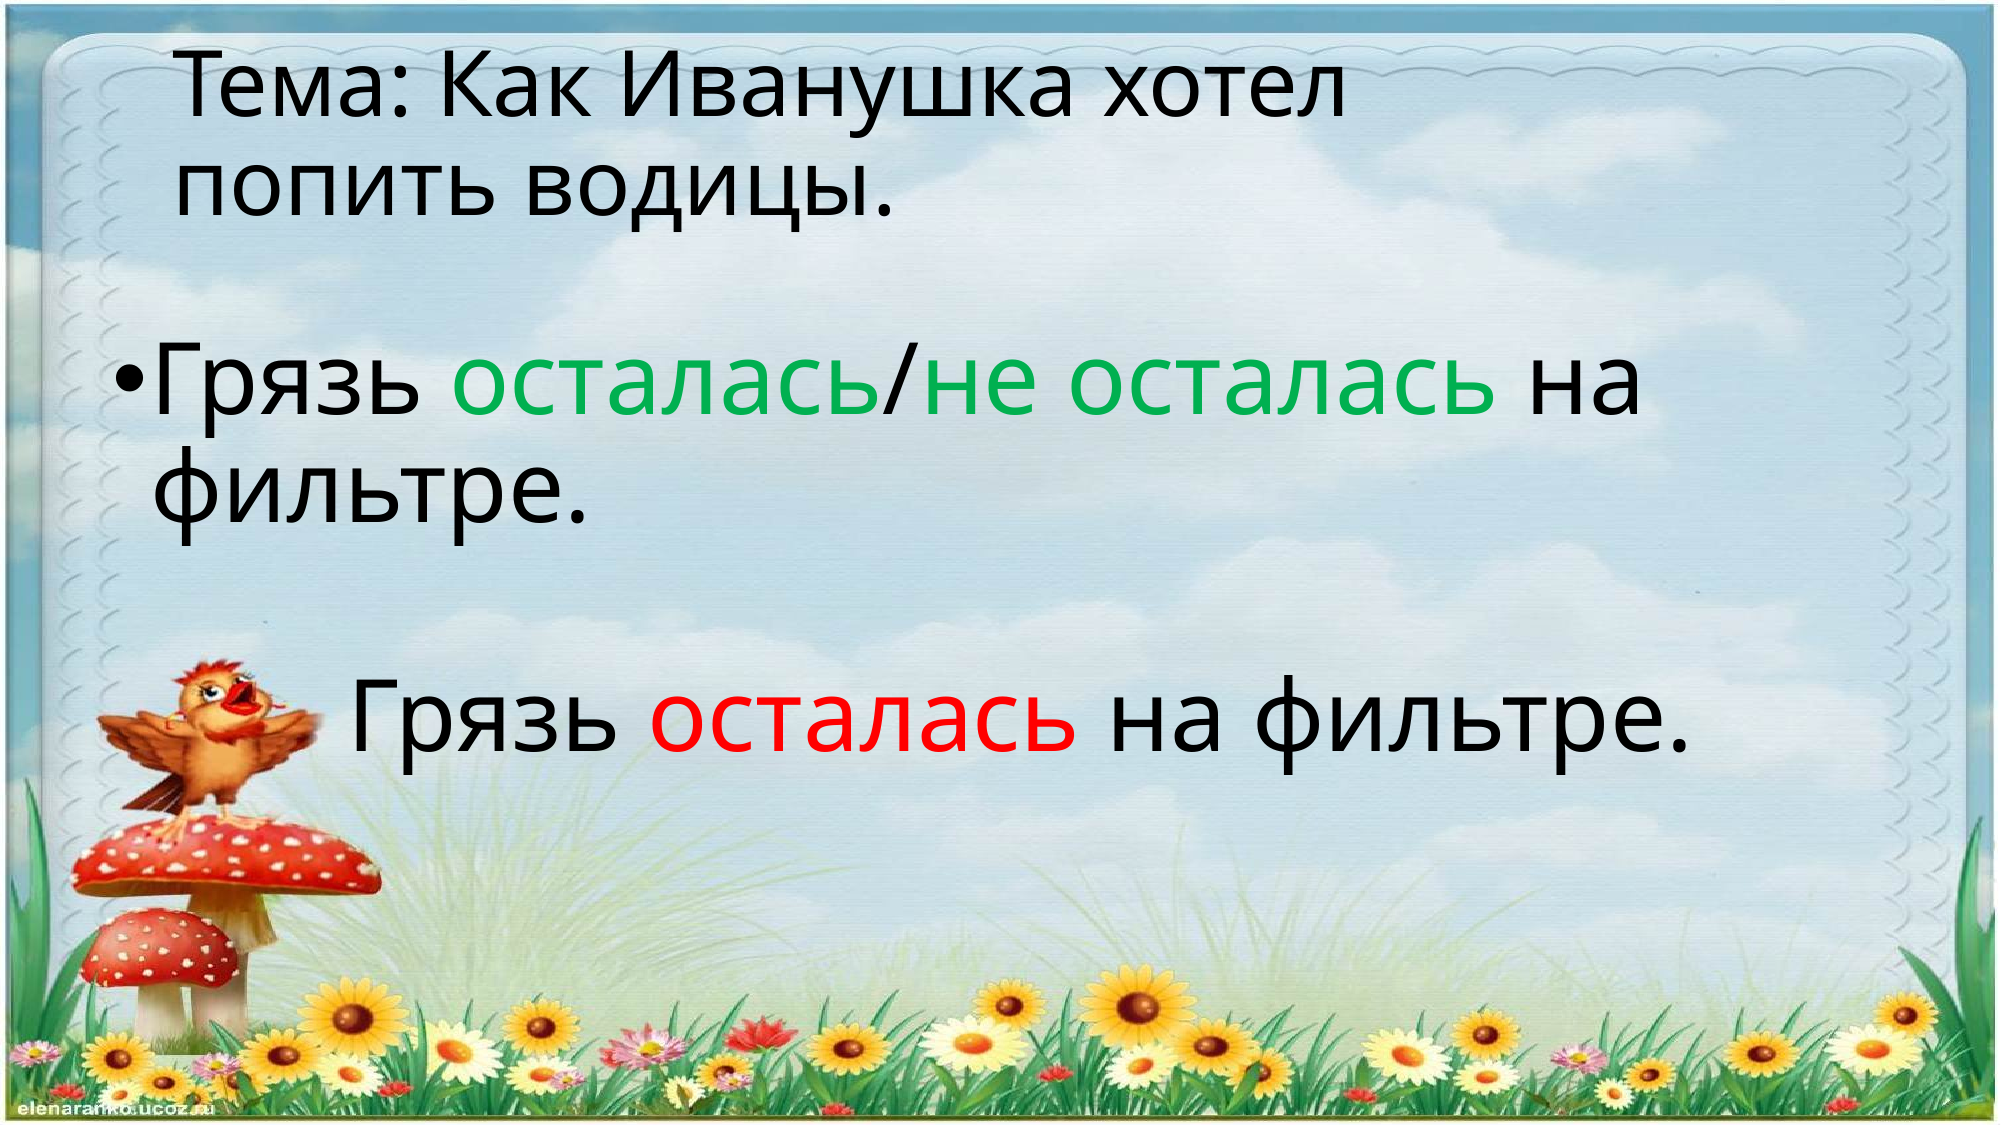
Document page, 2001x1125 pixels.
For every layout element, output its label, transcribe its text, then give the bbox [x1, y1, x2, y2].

text_box Тема: Как Иванушка хотел попить водицы. [157, 25, 1863, 247]
picture [0, 0, 2001, 1125]
list Грязь осталась/не осталась на фильтре. [97, 321, 1823, 528]
text_box Грязь осталась на фильтре. [332, 643, 2000, 879]
